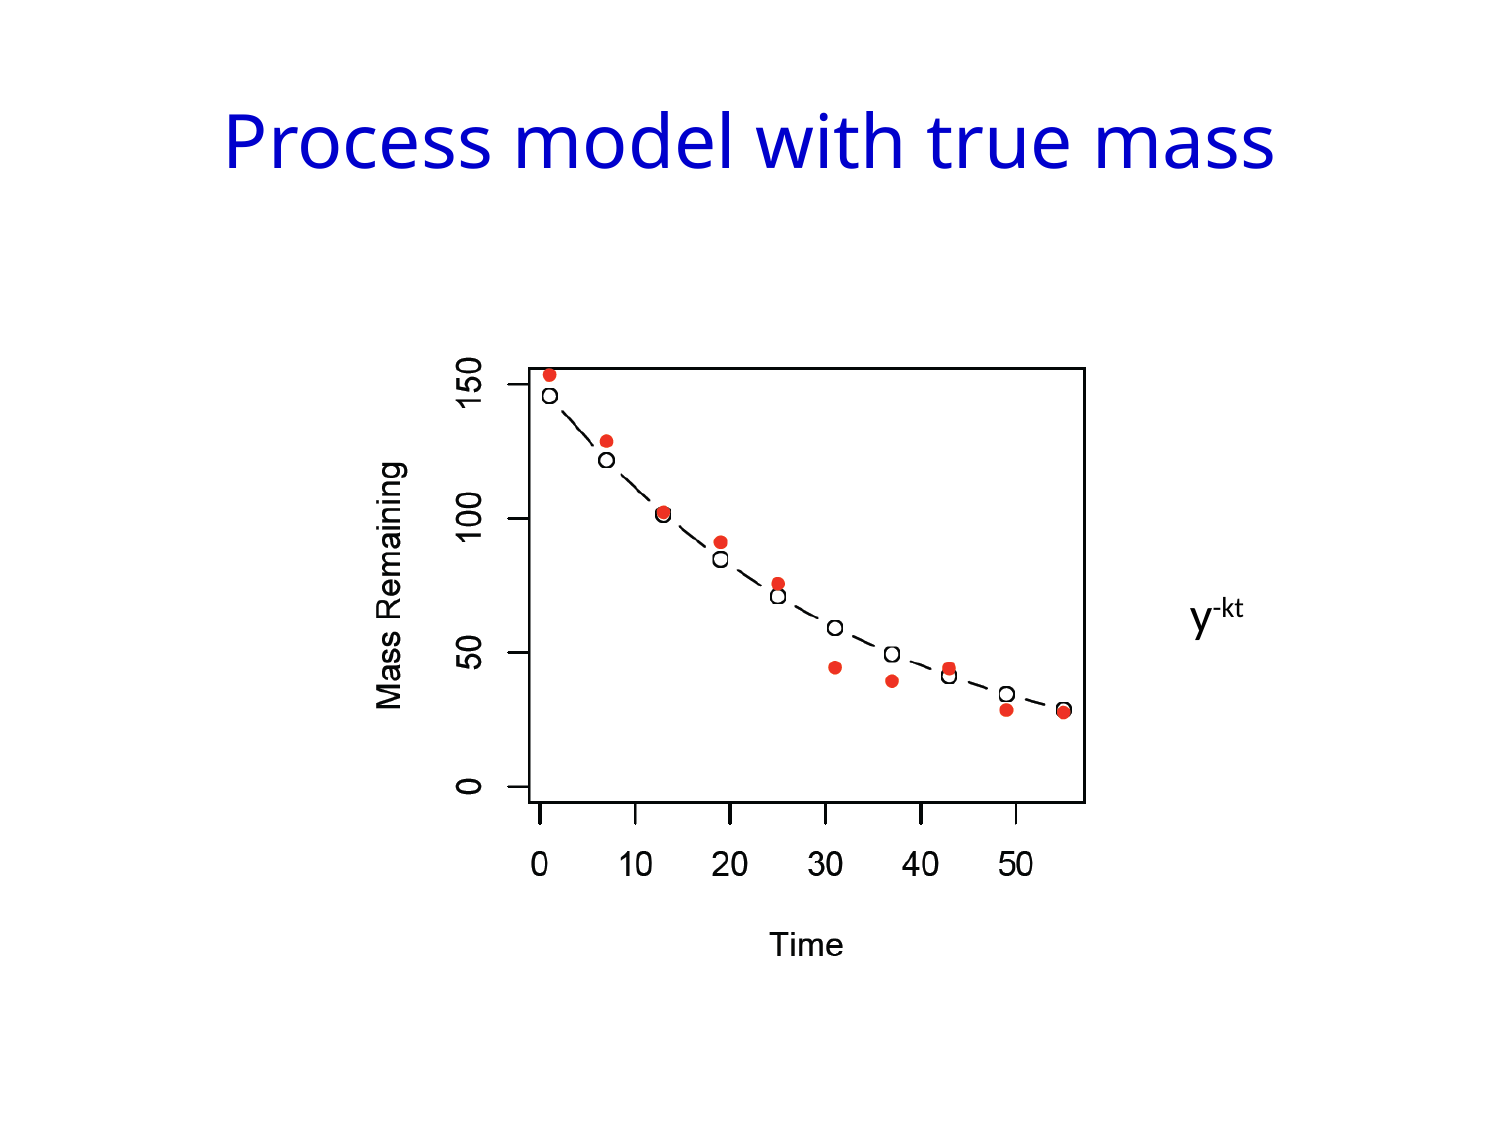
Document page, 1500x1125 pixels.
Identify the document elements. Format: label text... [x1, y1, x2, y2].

title Process model with true mass [75, 45, 1425, 233]
picture [212, 324, 1304, 1032]
